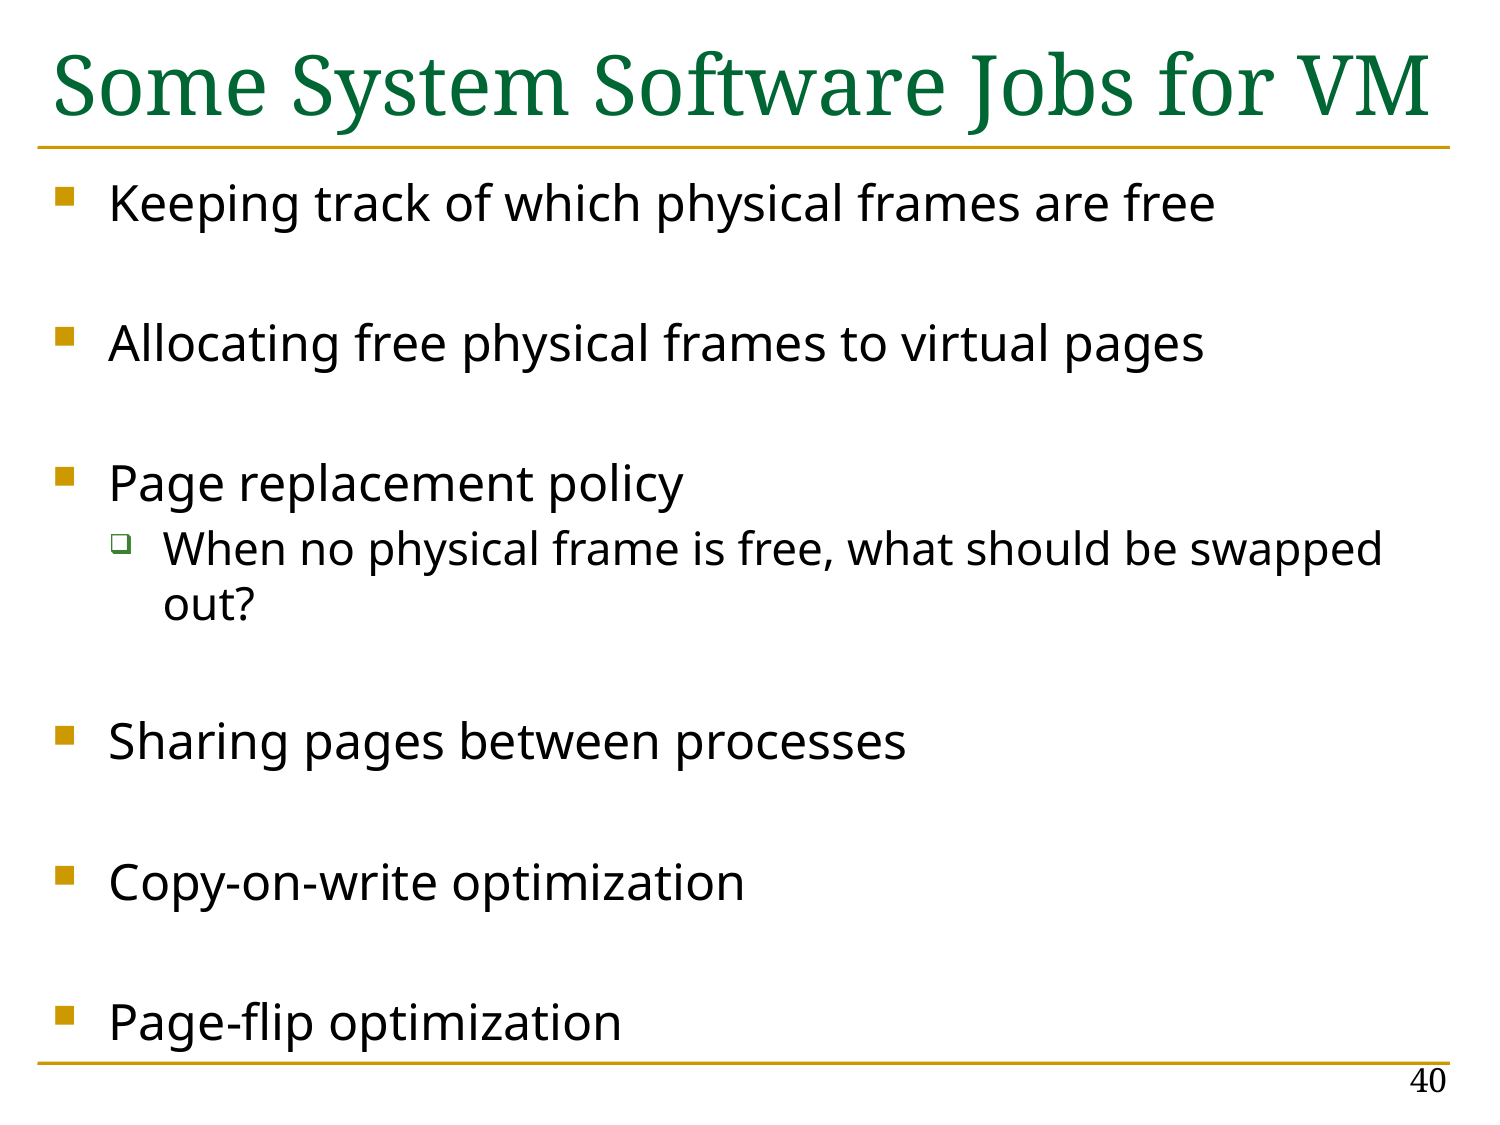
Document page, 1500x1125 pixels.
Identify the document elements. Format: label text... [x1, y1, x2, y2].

slide_number 40 [1111, 1036, 1462, 1112]
list Keeping track of which physical frames are free Allocating free physical frames to virtual pages Page replacement policy When no physical frame is free, what should be swapped out? Sharing pages between processes Copy-on-write optimization Page-flip optimization [37, 163, 1450, 1016]
title Some System Software Jobs for VM [37, 24, 1450, 163]
